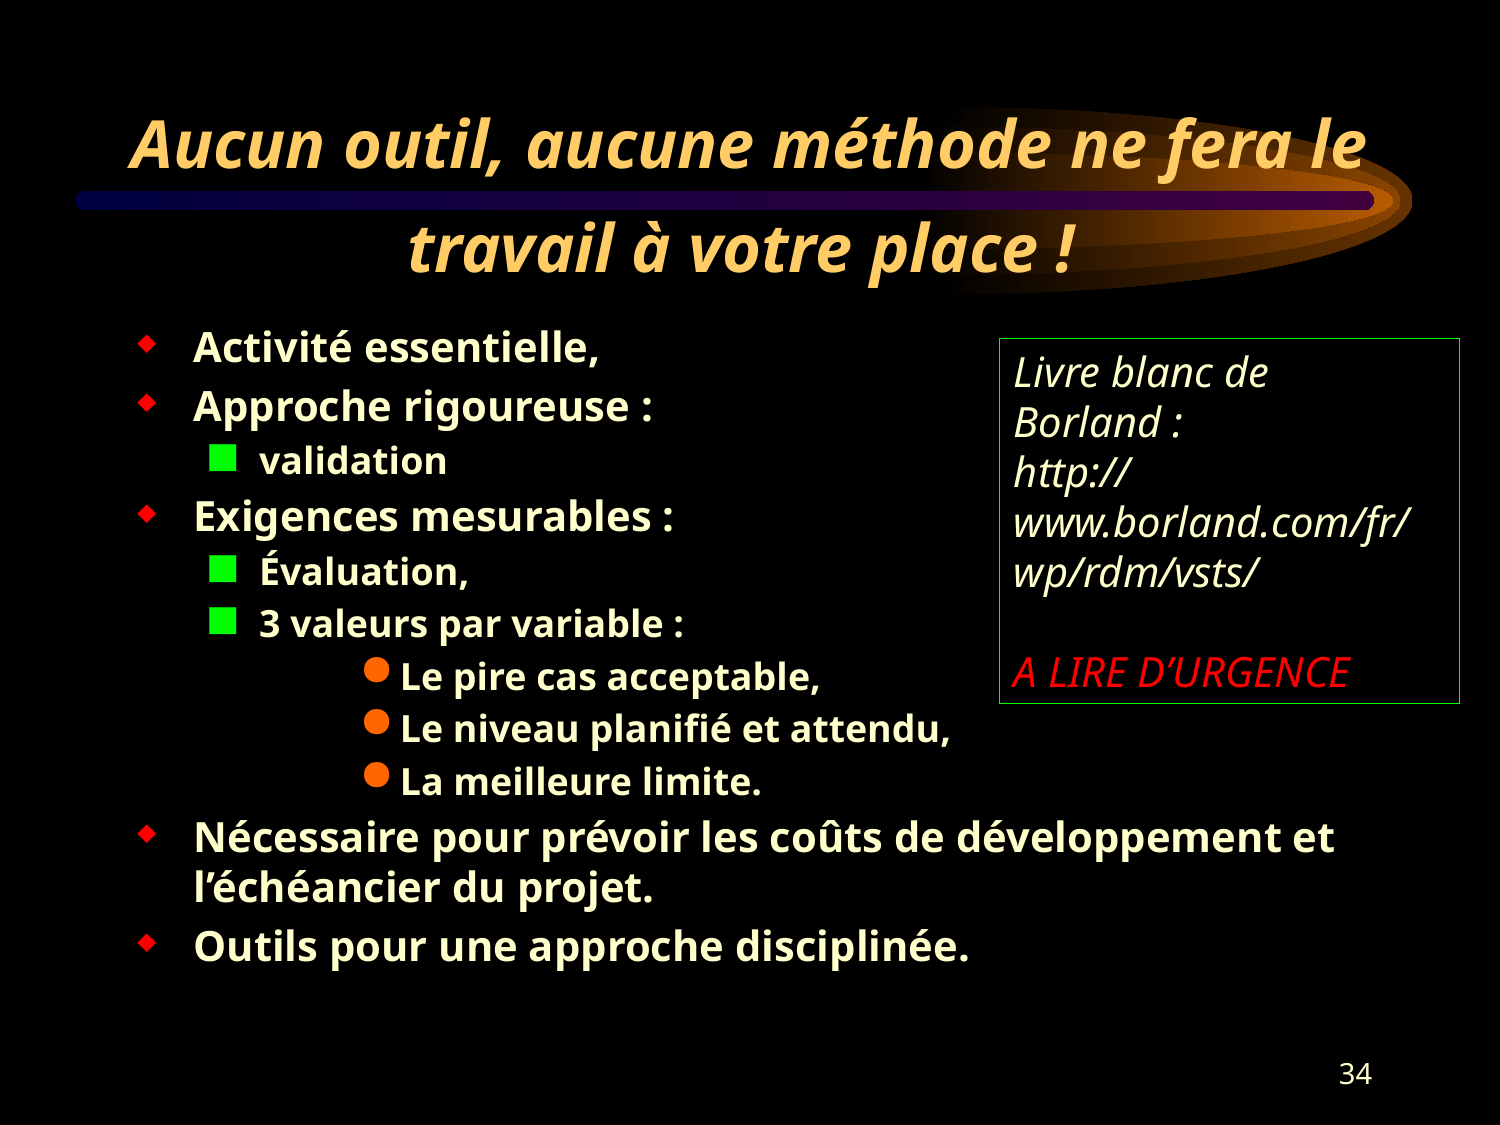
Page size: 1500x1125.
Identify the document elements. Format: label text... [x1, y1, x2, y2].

title Aucun outil, aucune méthode ne fera le travail à votre place ! [112, 69, 1388, 258]
list Activité essentielle, Approche rigoureuse : validation Exigences mesurables : Évaluation, 3 valeurs par variable : Le pire cas acceptable, Le niveau planifié et attendu, La meilleure limite. Nécessaire pour prévoir les coûts de développement et l’échéancier du projet. Outils pour une approche disciplinée. [121, 313, 1398, 989]
text_box Livre blanc de Borland : http://www.borland.com/fr/wp/rdm/vsts/ A LIRE D’URGENCE [999, 338, 1459, 704]
slide_number 34 [1074, 1037, 1388, 1113]
